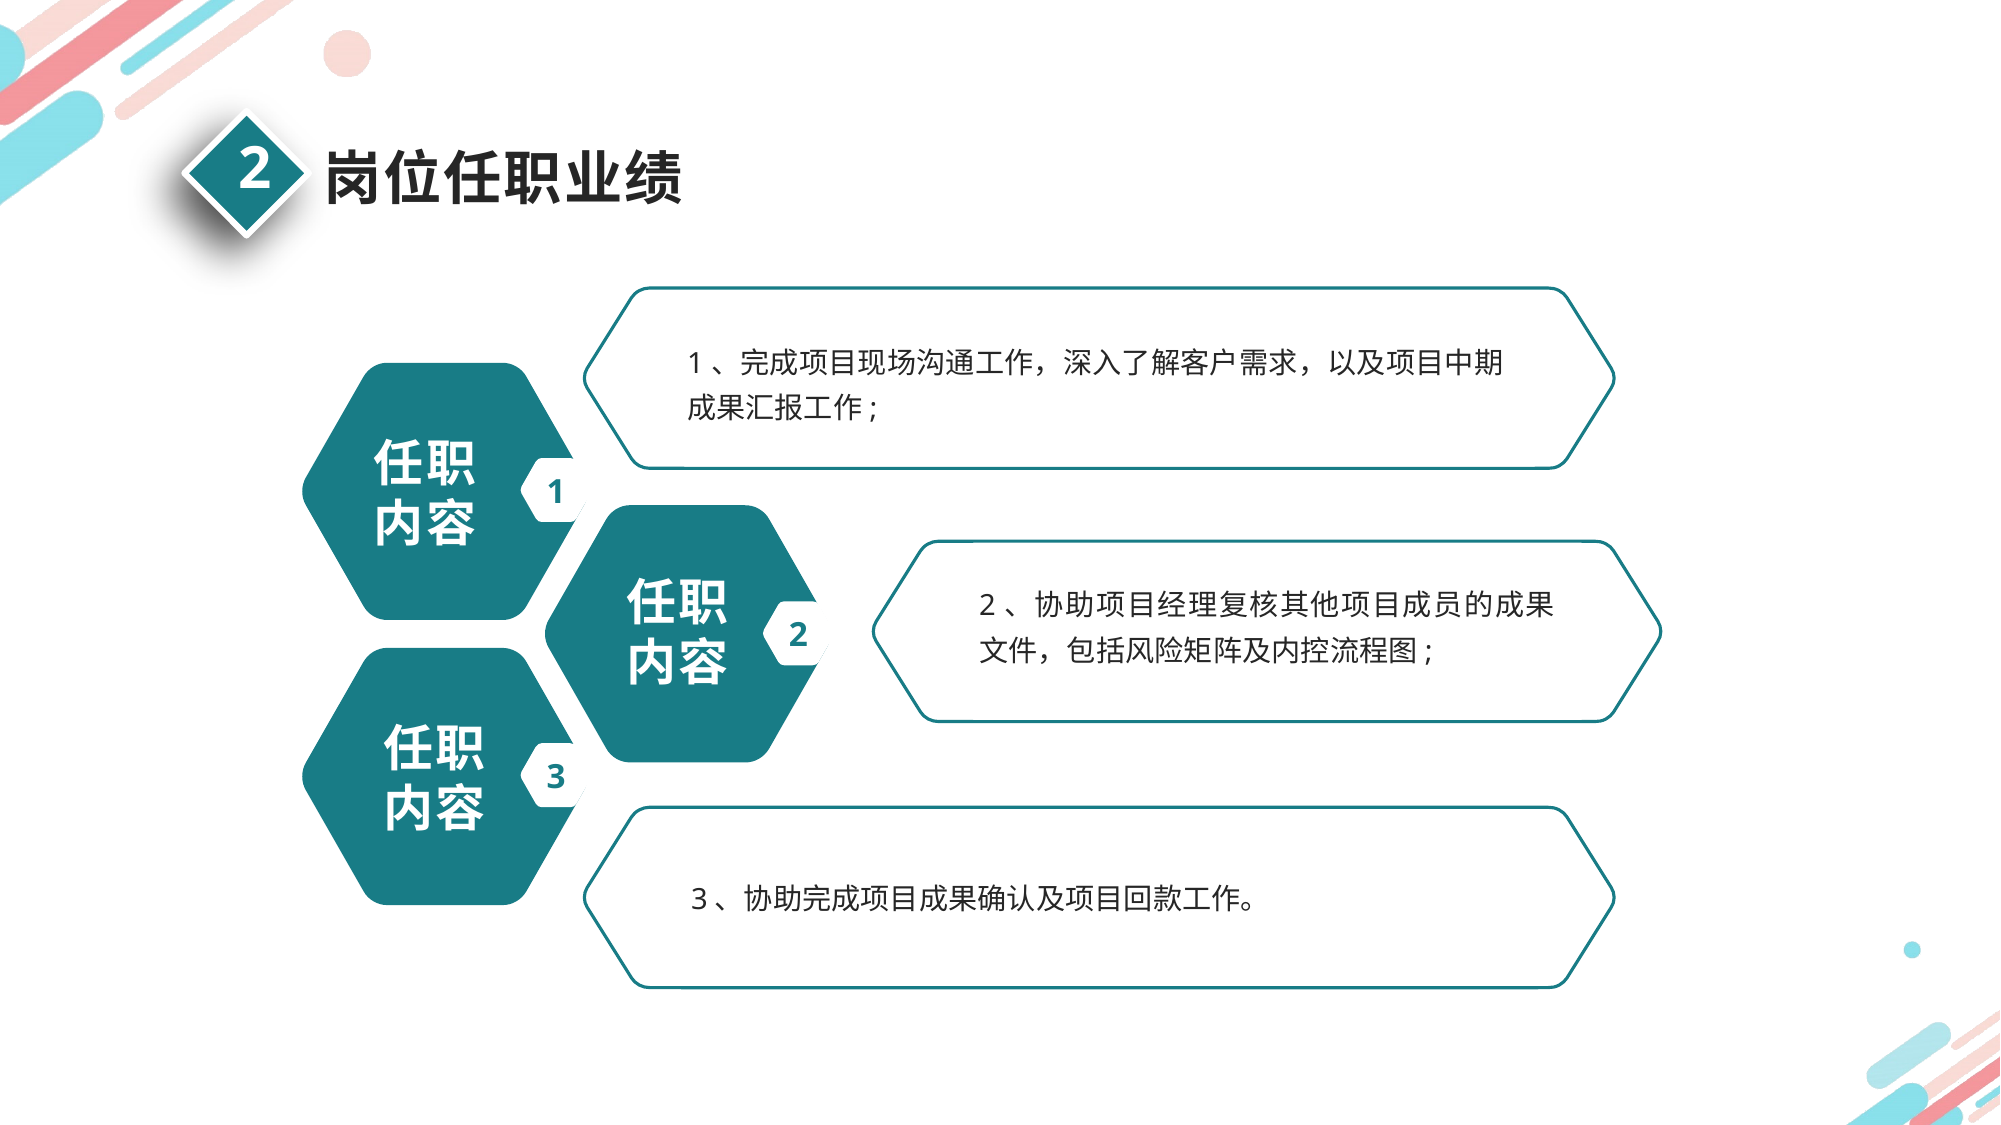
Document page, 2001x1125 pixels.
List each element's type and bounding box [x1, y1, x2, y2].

picture [1818, 935, 2000, 1125]
text_box [584, 807, 1615, 988]
text_box [584, 287, 1615, 469]
text_box [302, 647, 592, 906]
text_box [184, 110, 702, 236]
picture [0, 0, 528, 253]
text_box [873, 541, 1661, 722]
text_box [302, 362, 592, 621]
text_box [544, 505, 834, 763]
